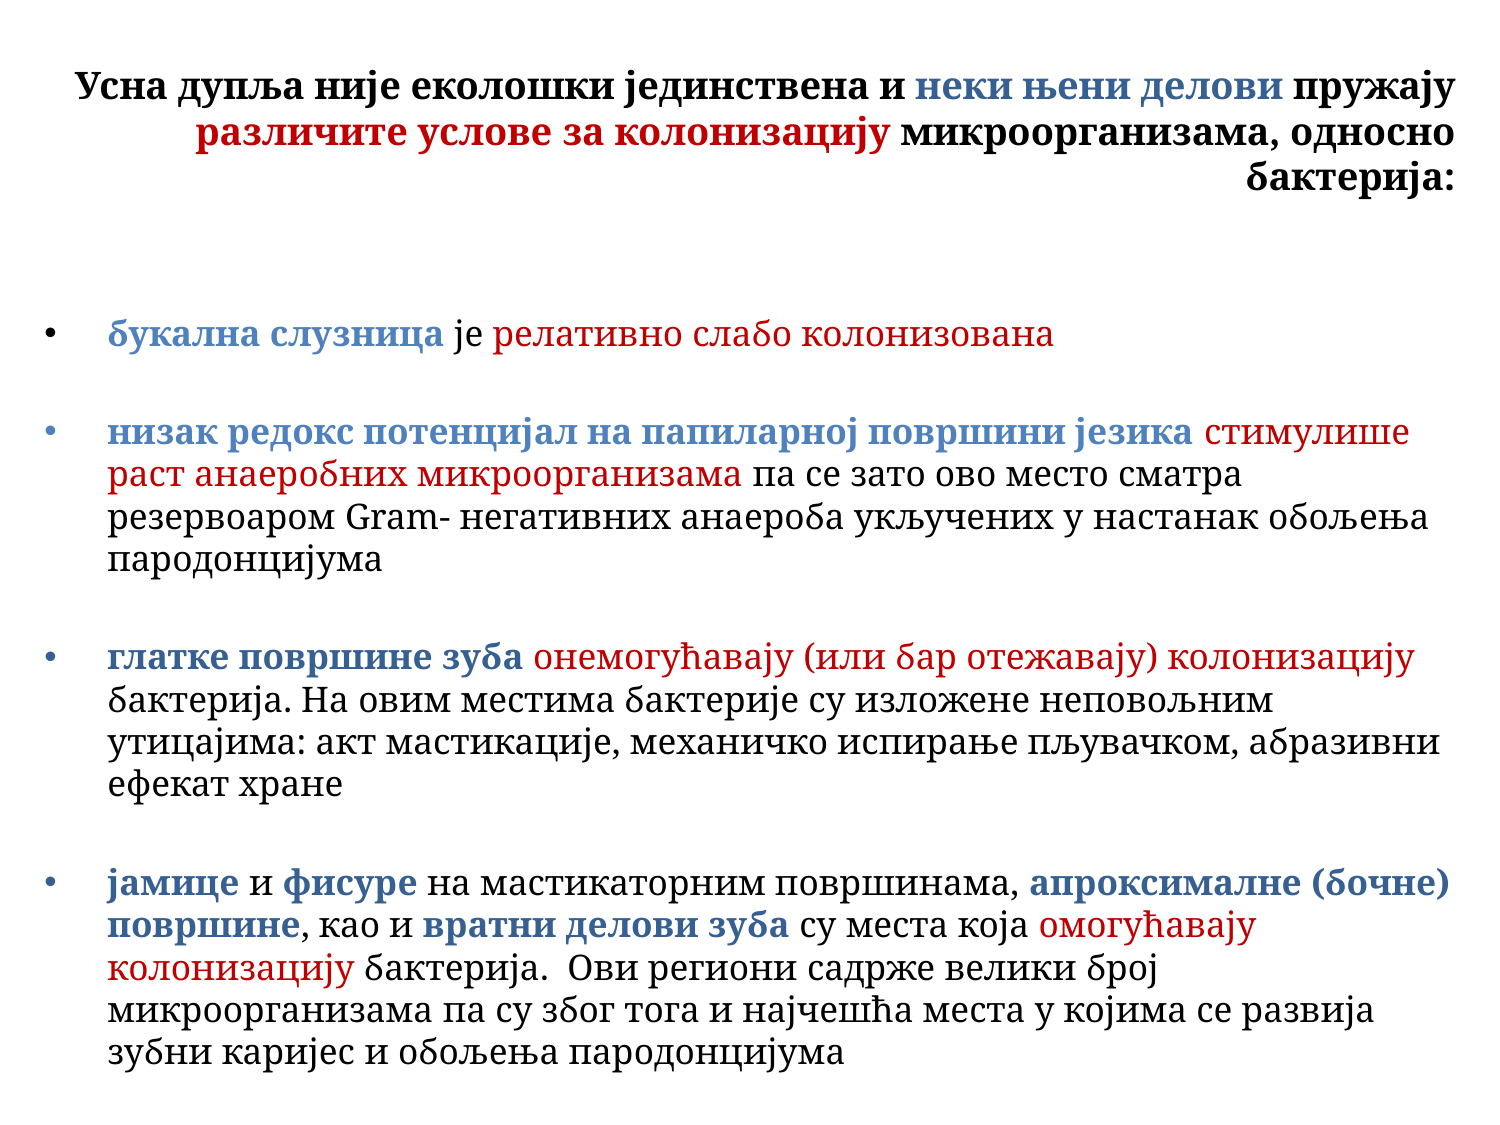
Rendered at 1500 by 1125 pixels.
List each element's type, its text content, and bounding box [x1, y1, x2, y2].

list Усна дупља није еколошки јединствена и неки њени делови пружају различите услове за колонизацију микроорганизама, односно бактерија: букална слузница је релативно слабо колонизована низак редокс потенцијал на папиларној површини језика стимулише раст анаеробних микроорганизама па се зато ово место сматра резервоаром Gram- негативних анаероба укључених у настанак обољења парoдонцијума глатке пoвршине зуба онемогућавају (или бaр отежавају) колoнизaцију бактерија. На овим местима бактерије су изложене неповољним утицајима: акт мастикације, механичко испирање пљувачком, абразивни ефекат хране јамице и фисурe на мастикаторним површинама, апроксималне (бочне) површине, као и вратни делови зуба су места која омогућавају колонизацију бактерија. Ови региони садрже велики број микроорганизама па су због тога и најчешћа места у којима се развија зубни каријес и обољења парoдoнцијумa [29, 54, 1471, 1095]
